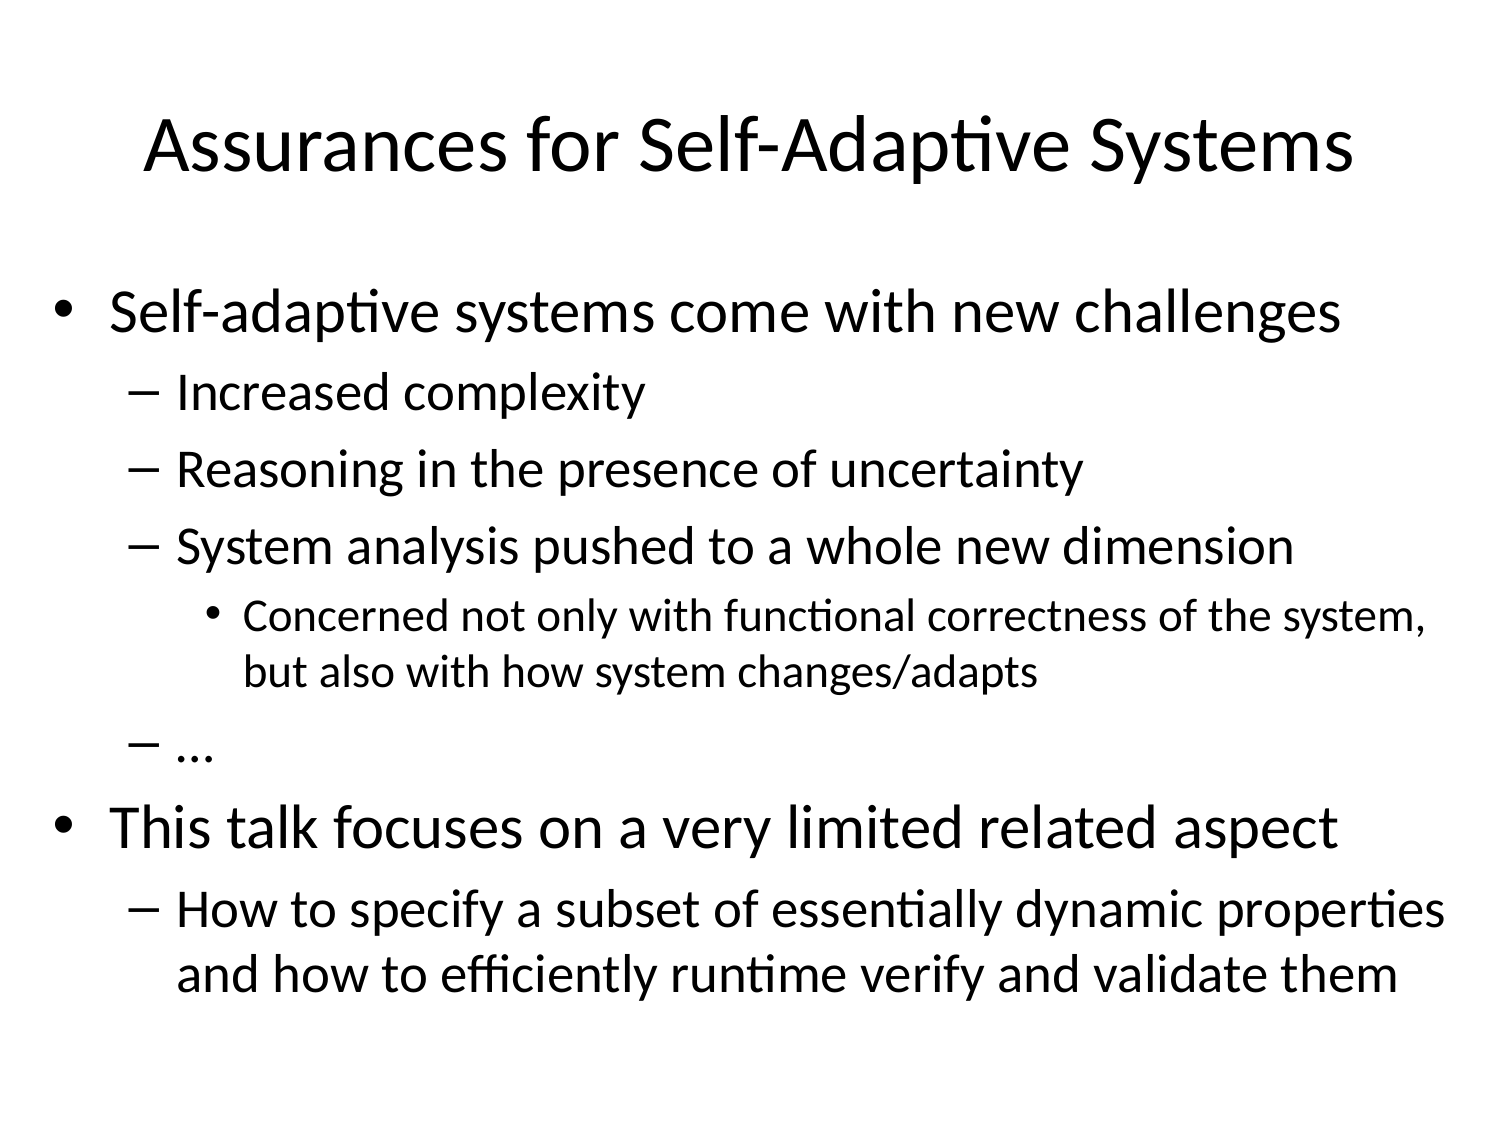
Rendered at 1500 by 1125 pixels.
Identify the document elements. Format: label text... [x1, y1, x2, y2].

title Assurances for Self-Adaptive Systems [75, 45, 1425, 233]
list Self-adaptive systems come with new challenges Increased complexity Reasoning in the presence of uncertainty System analysis pushed to a whole new dimension Concerned not only with functional correctness of the system, but also with how system changes/adapts … This talk focuses on a very limited related aspect How to specify a subset of essentially dynamic properties and how to efficiently runtime verify and validate them [37, 262, 1475, 1063]
